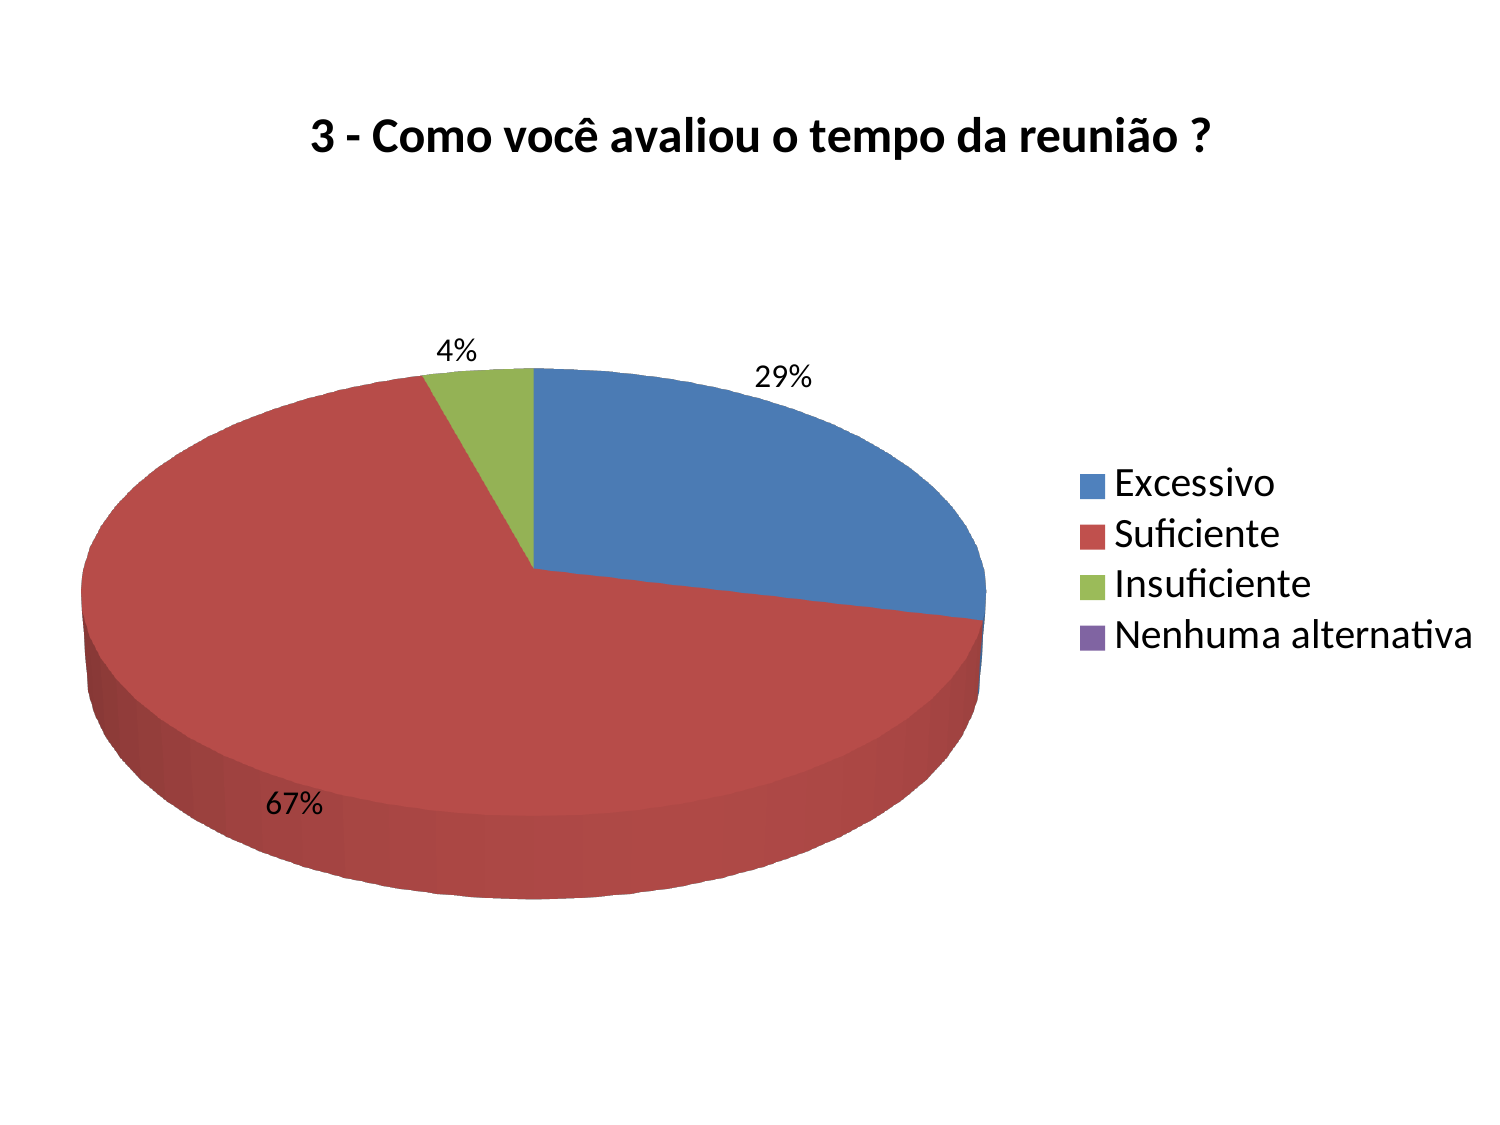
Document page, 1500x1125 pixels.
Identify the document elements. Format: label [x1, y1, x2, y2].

chart [0, 0, 1500, 1125]
